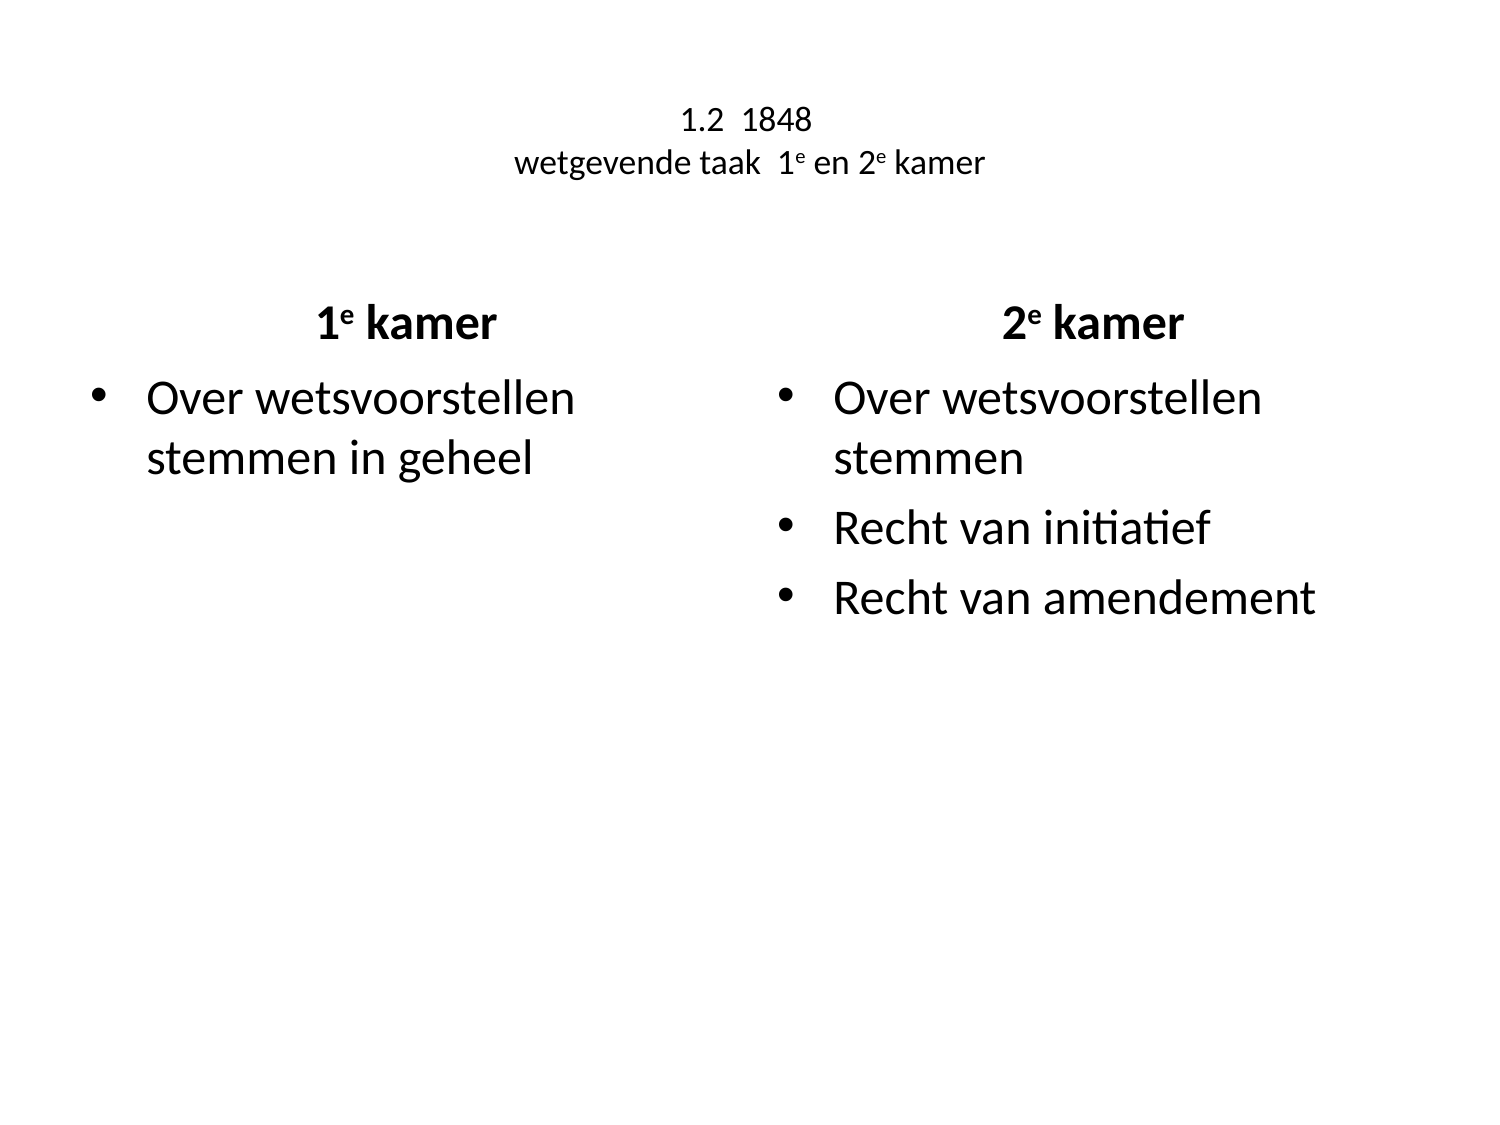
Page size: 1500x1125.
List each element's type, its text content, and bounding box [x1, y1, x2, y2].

list Over wetsvoorstellen stemmen Recht van initiatief Recht van amendement [761, 356, 1425, 1005]
list 2e kamer [761, 251, 1425, 356]
title 1.2 1848 wetgevende taak 1e en 2e kamer [75, 45, 1425, 233]
list 1e kamer [75, 251, 738, 356]
list Over wetsvoorstellen stemmen in geheel [75, 356, 738, 1005]
